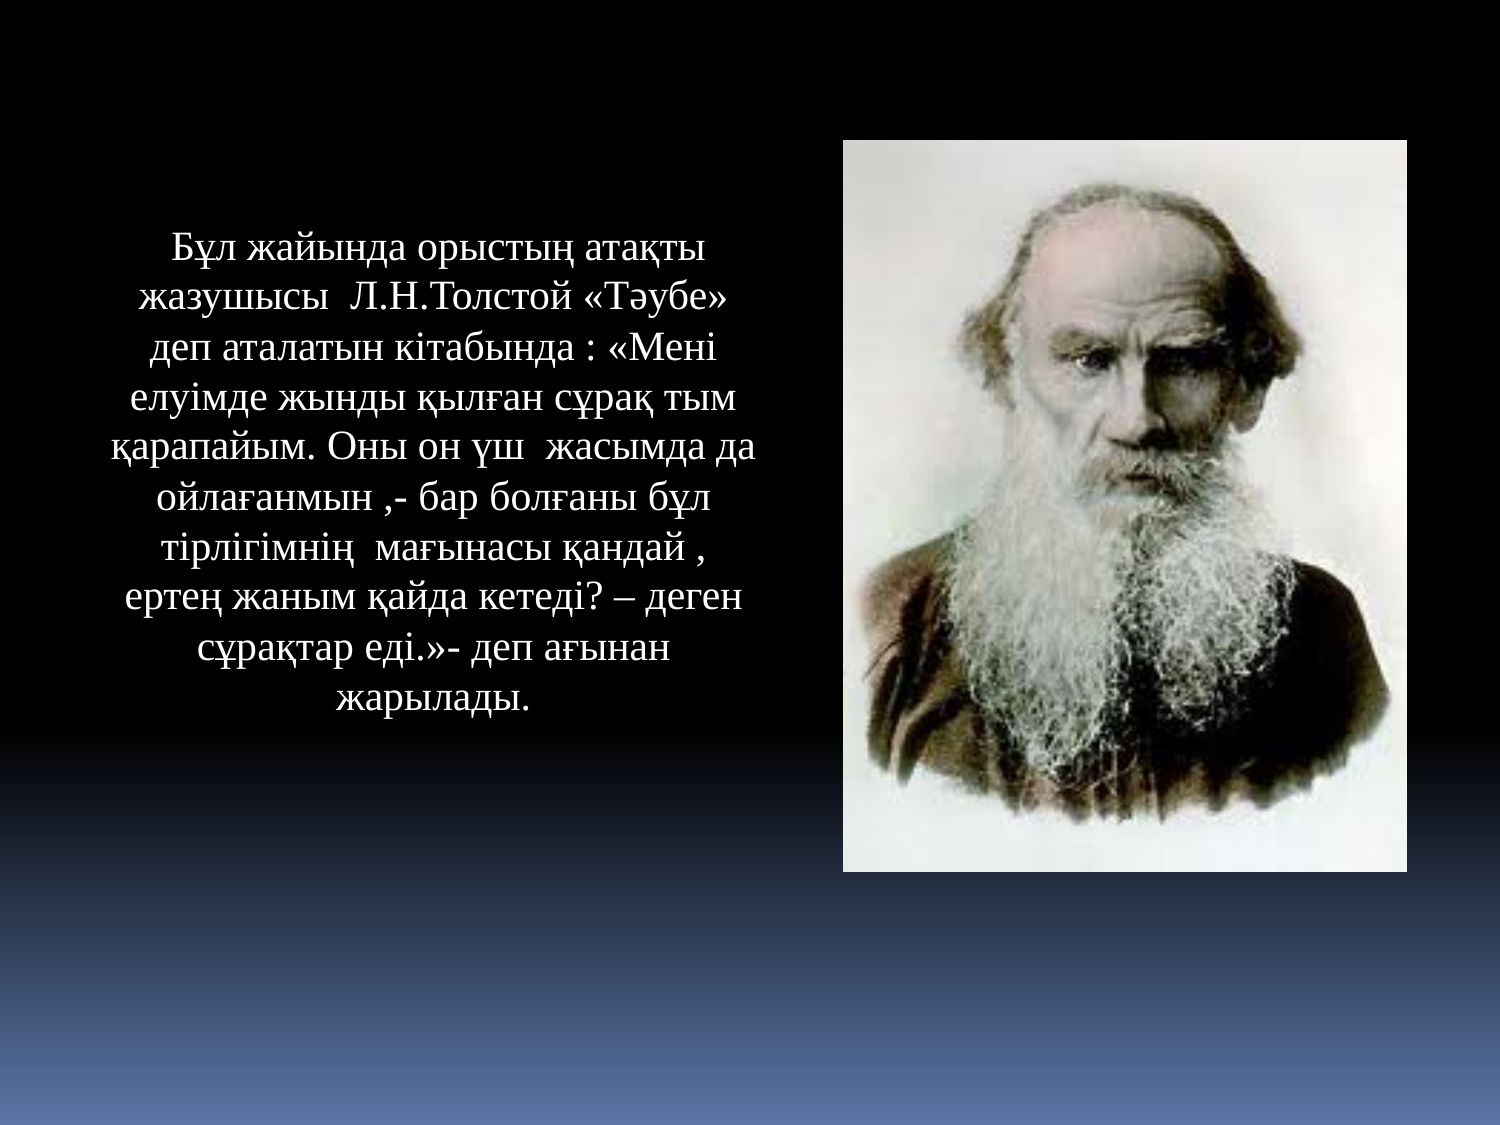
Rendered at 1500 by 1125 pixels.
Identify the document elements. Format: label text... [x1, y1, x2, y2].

picture [843, 140, 1407, 872]
text_box Бұл жайында орыстың атақты жазушысы Л.Н.Толстой «Тәубе» деп аталатын кітабында : «Мені елуімде жынды қылған сұрақ тым қарапайым. Оны он үш жасымда да ойлағанмын ,- бар болғаны бұл тірлігімнің мағынасы қандай , ертең жаным қайда кетеді? – деген сұрақтар еді.»- деп ағынан жарылады. [93, 210, 774, 726]
